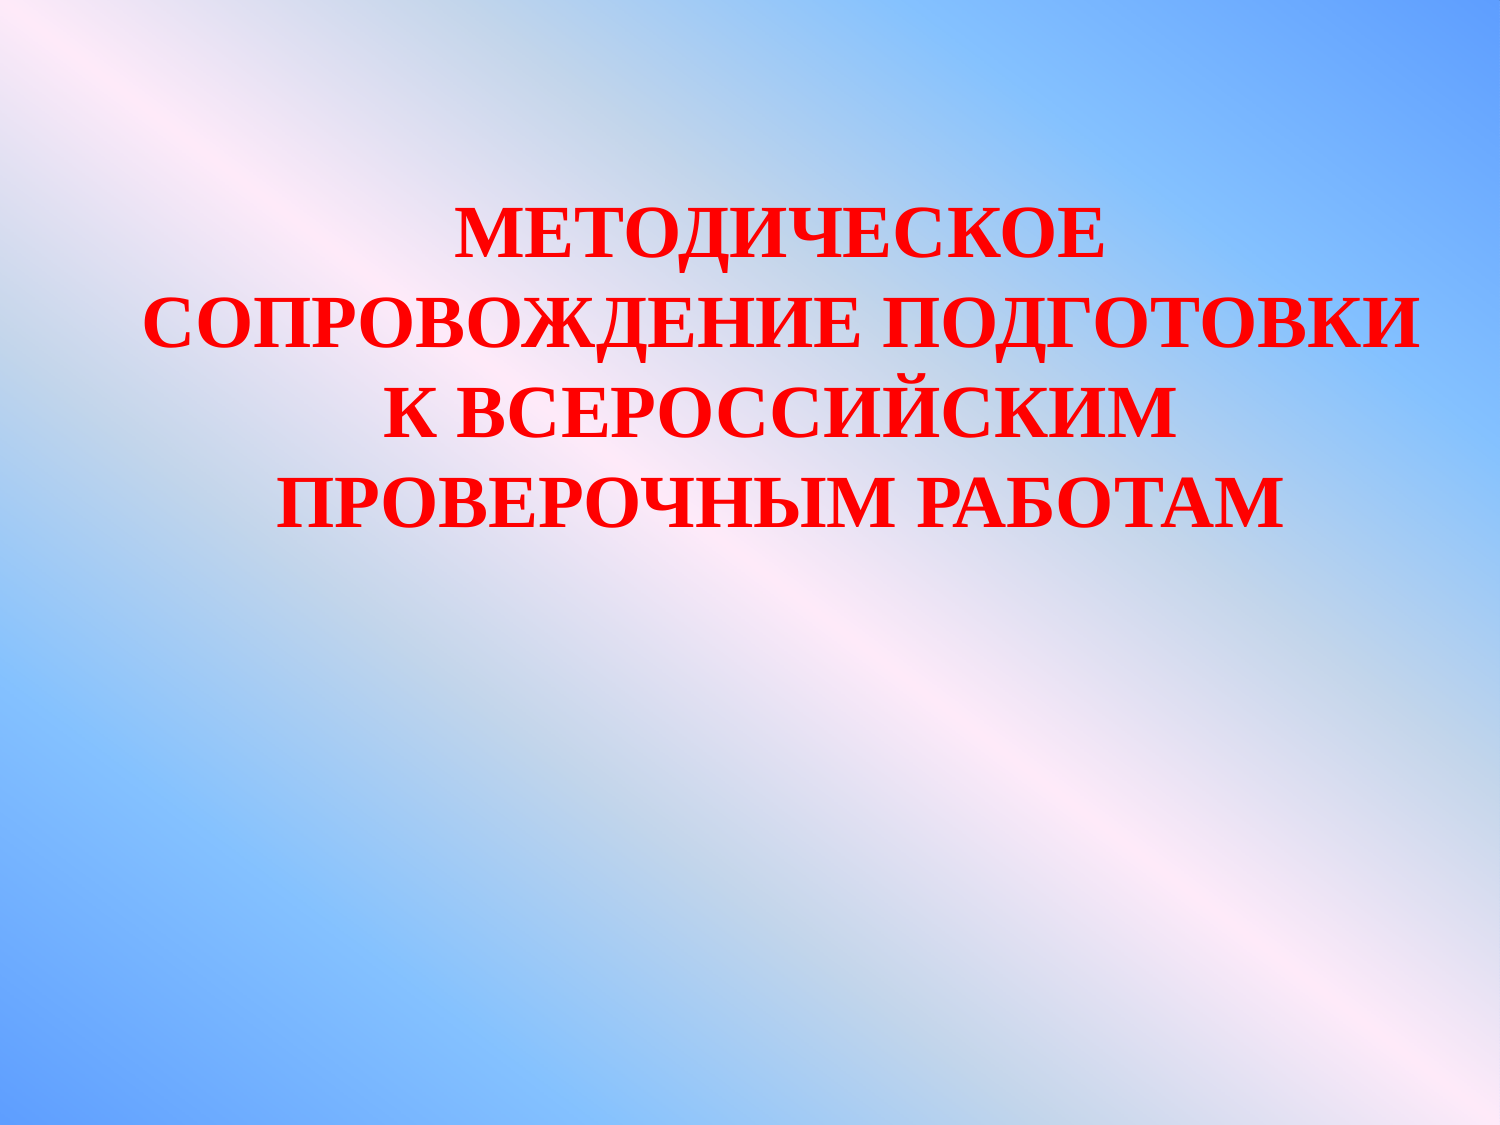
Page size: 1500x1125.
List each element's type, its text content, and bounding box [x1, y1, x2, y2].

text_box МЕТОДИЧЕСКОЕ СОПРОВОЖДЕНИЕ ПОДГОТОВКИ К ВСЕРОССИЙСКИМ ПРОВЕРОЧНЫМ РАБОТАМ [112, 174, 1450, 550]
picture [0, 0, 1500, 1125]
